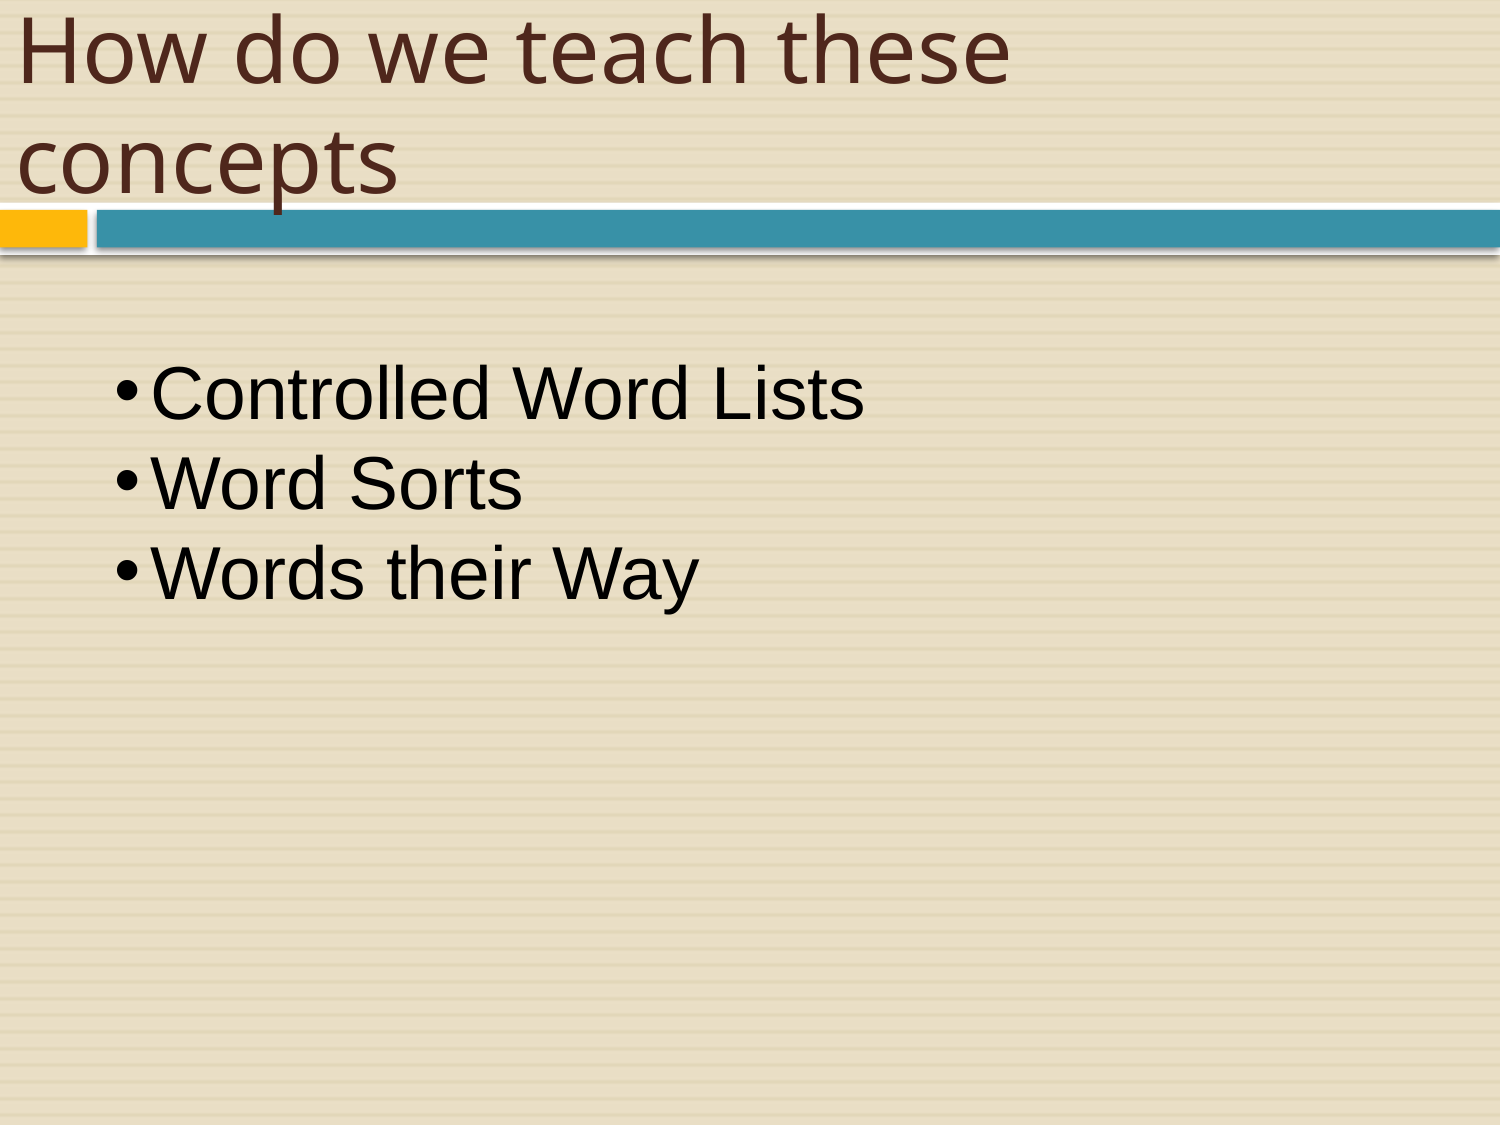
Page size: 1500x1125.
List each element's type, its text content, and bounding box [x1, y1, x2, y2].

text_box Controlled Word Lists Word Sorts Words their Way [99, 337, 1425, 623]
title How do we teach these concepts [0, 49, 1163, 154]
